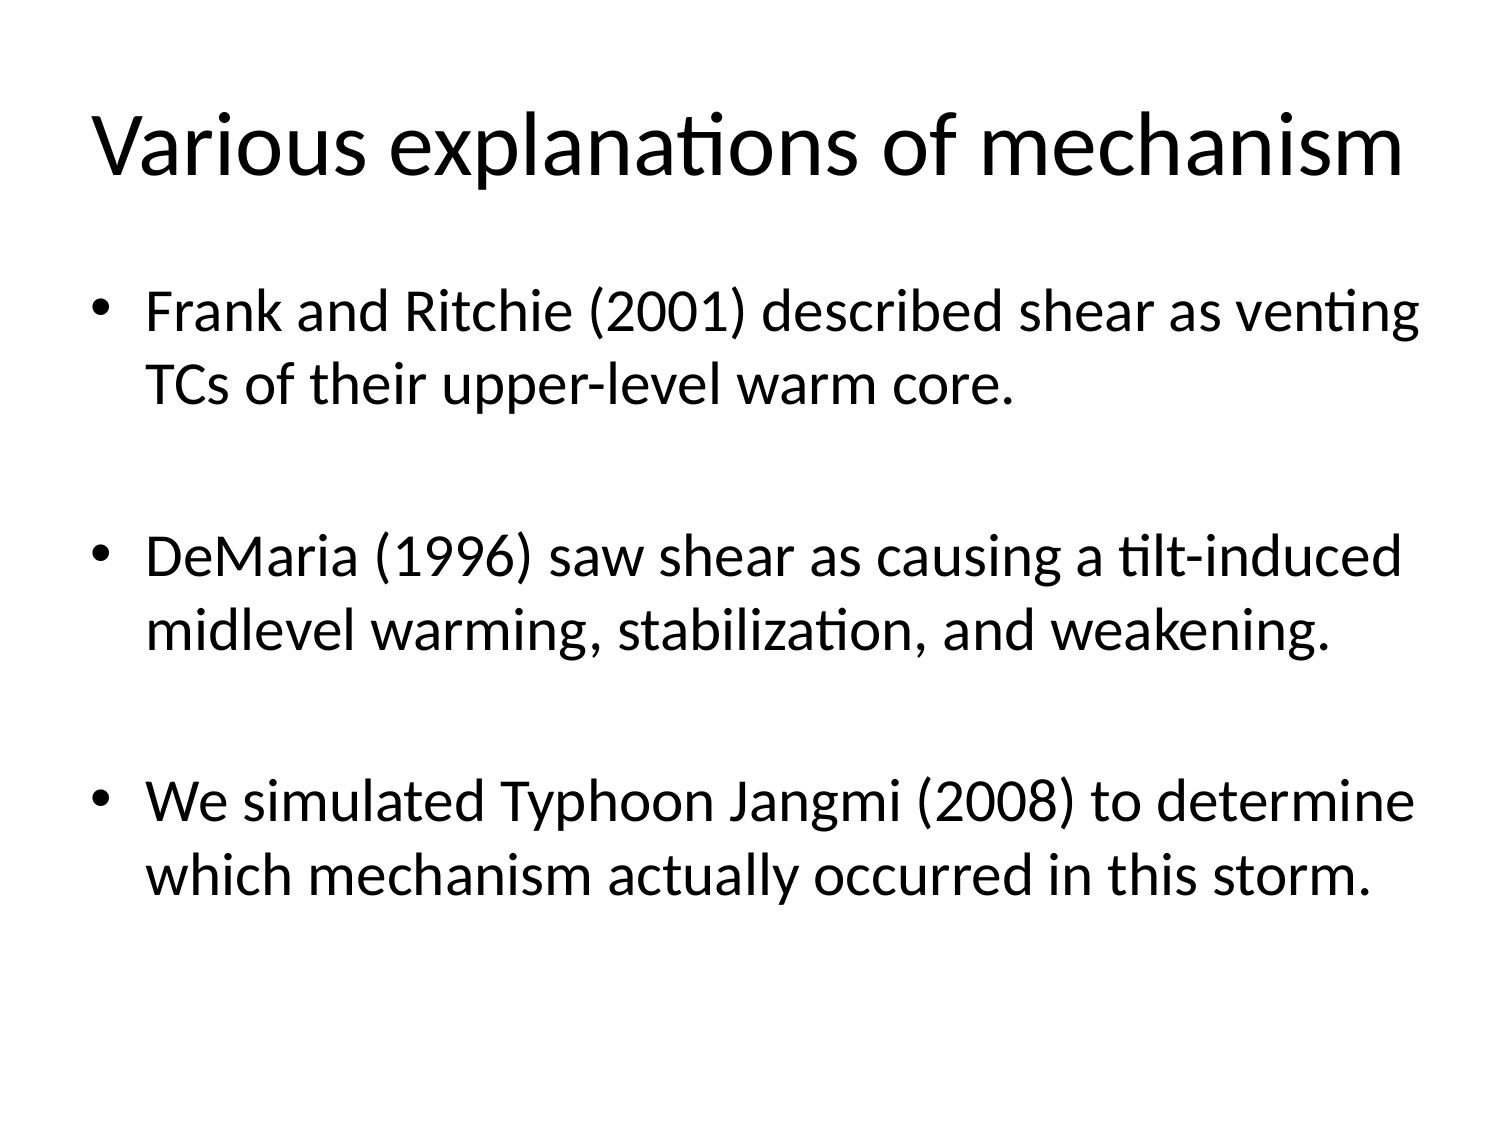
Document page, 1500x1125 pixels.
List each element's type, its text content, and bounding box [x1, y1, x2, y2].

list Frank and Ritchie (2001) described shear as venting TCs of their upper-level warm core. DeMaria (1996) saw shear as causing a tilt-induced midlevel warming, stabilization, and weakening. We simulated Typhoon Jangmi (2008) to determine which mechanism actually occurred in this storm. [75, 262, 1482, 1005]
title Various explanations of mechanism [75, 45, 1425, 233]
